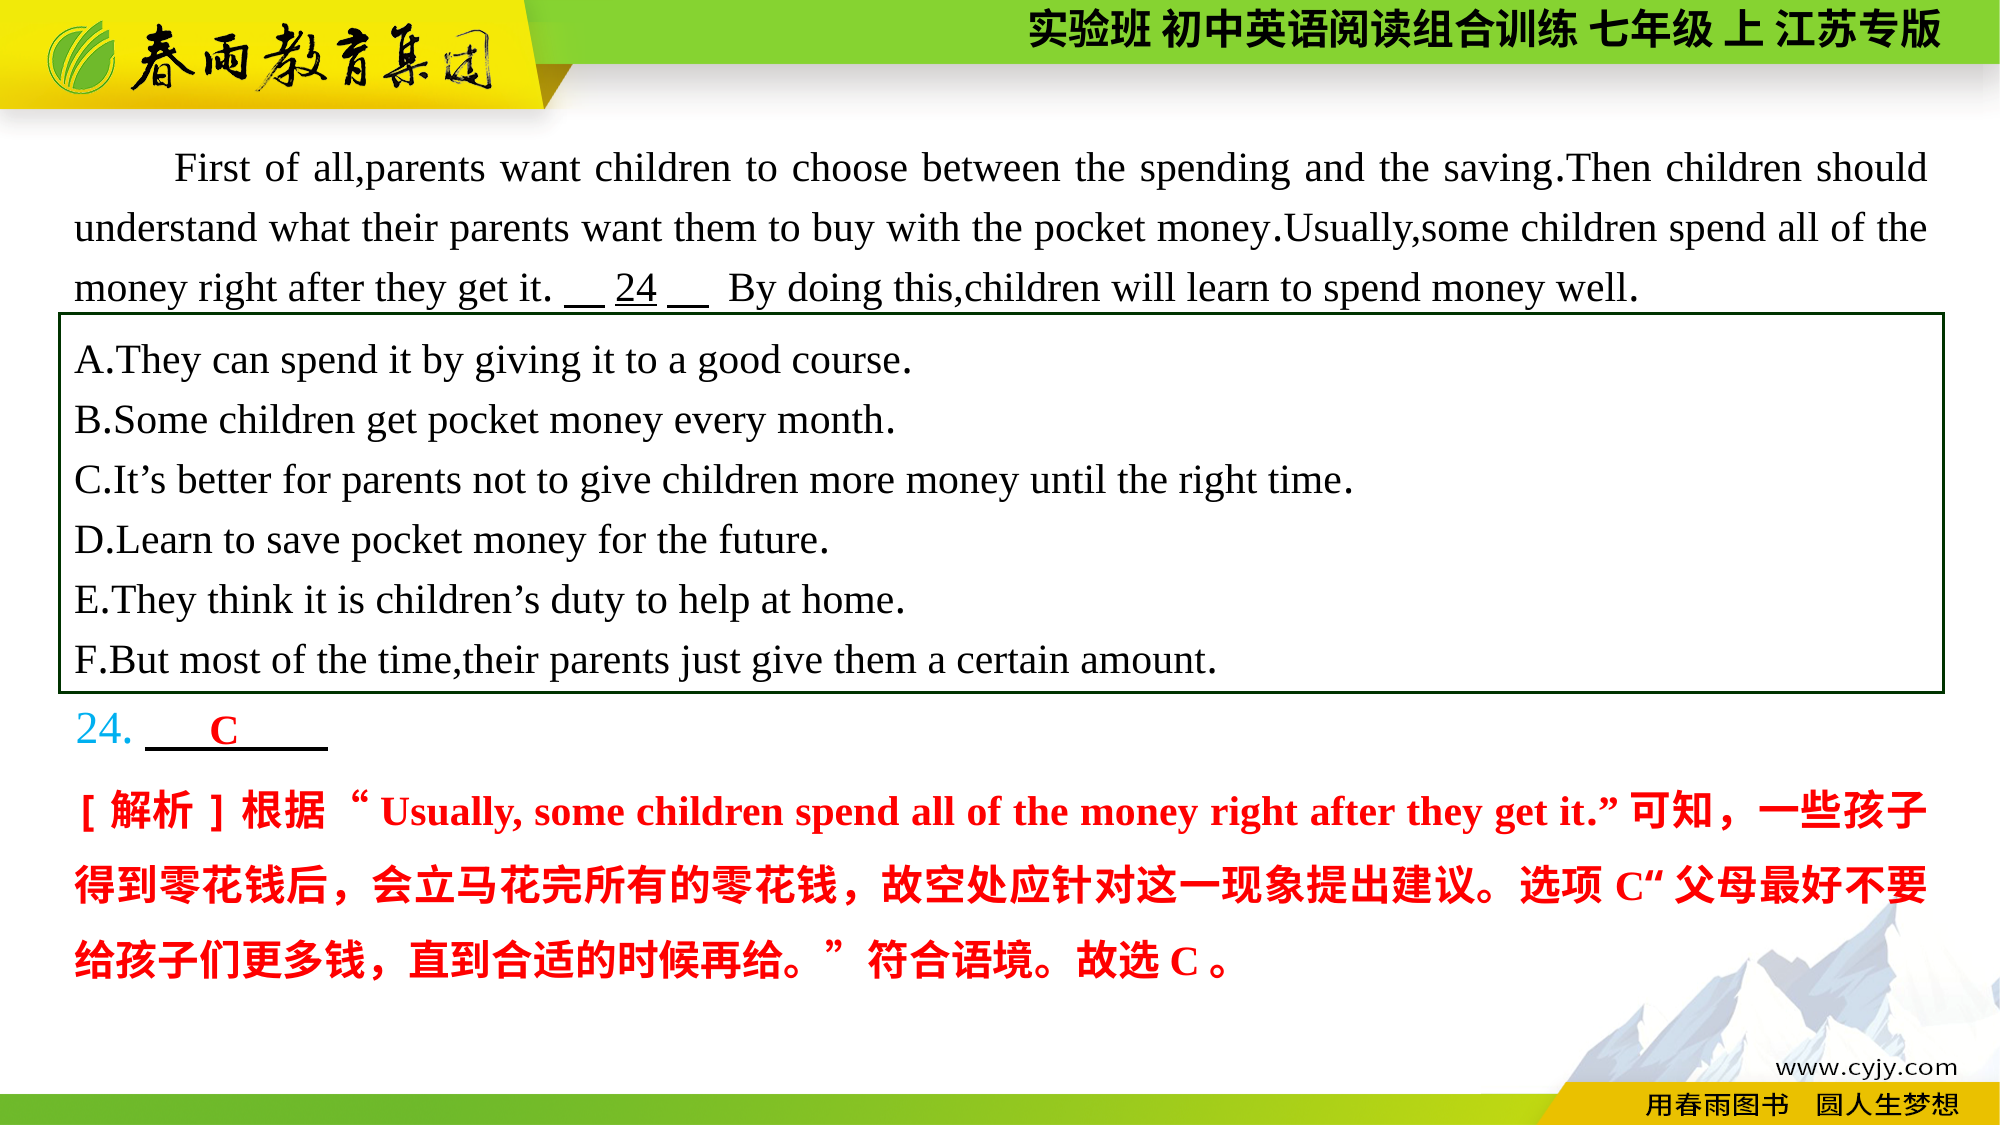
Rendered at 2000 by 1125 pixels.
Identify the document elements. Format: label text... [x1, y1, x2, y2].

text_box [59, 313, 1944, 693]
text_box [解析]根据“Usually, some children spend all of the money right after they get it.”可知，一些孩子得到零花钱后，会立马花完所有的零花钱，故空处应针对这一现象提出建议。选项C“父母最好不要给孩子们更多钱，直到合适的时候再给。”符合语境。故选C。 [59, 751, 1944, 992]
text_box C [194, 695, 255, 761]
text_box 24. [60, 690, 389, 751]
list First of all,parents want children to choose between the spending and the saving.Then children should understand what their parents want them to buy with the pocket money.Usually,some children spend all of the money right after they get it. 24 By doing this,children will learn to spend money well. [59, 122, 1944, 313]
picture [0, 0, 2000, 1125]
